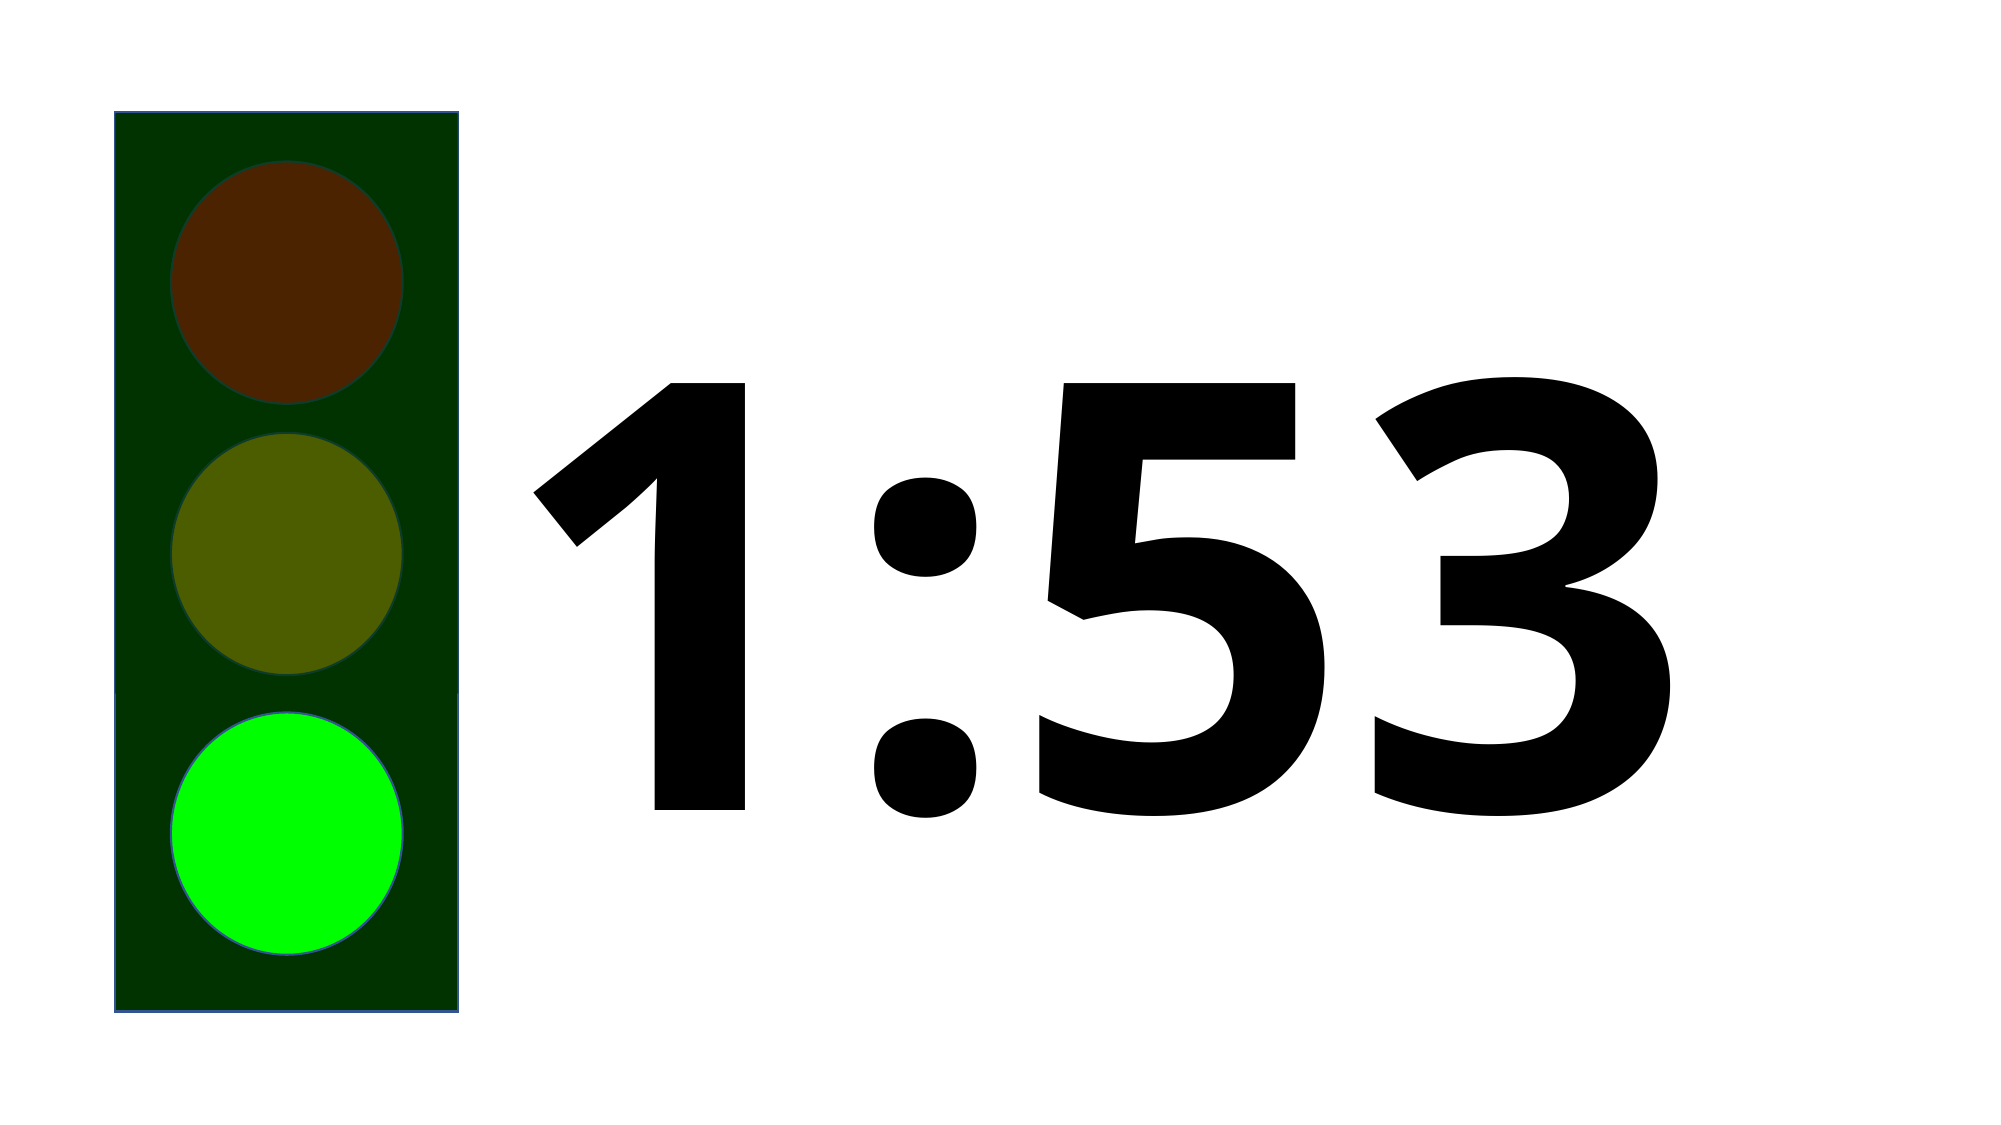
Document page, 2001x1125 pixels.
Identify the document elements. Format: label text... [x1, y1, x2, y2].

text_box [114, 112, 459, 695]
text_box [114, 695, 459, 1013]
text_box [169, 711, 404, 956]
text_box 1:53 [483, 204, 1924, 938]
